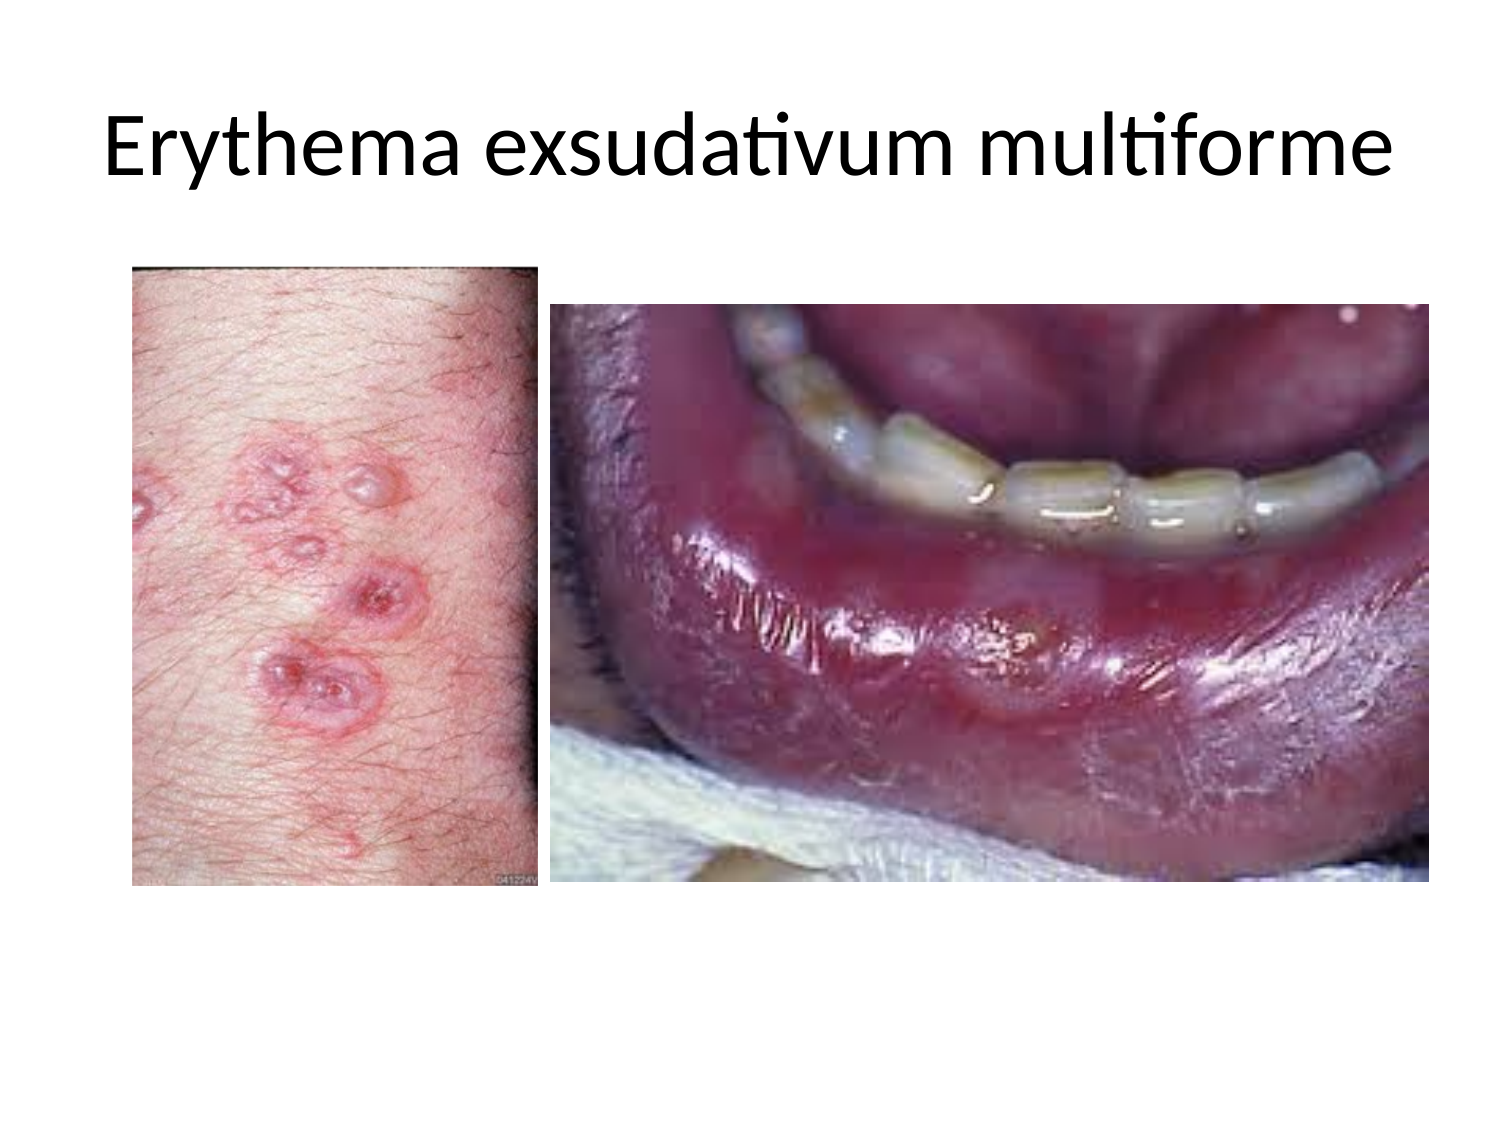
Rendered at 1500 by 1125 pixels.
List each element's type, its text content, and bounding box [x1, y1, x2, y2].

title Erythema exsudativum multiforme [75, 45, 1425, 233]
picture [24, 268, 1430, 885]
